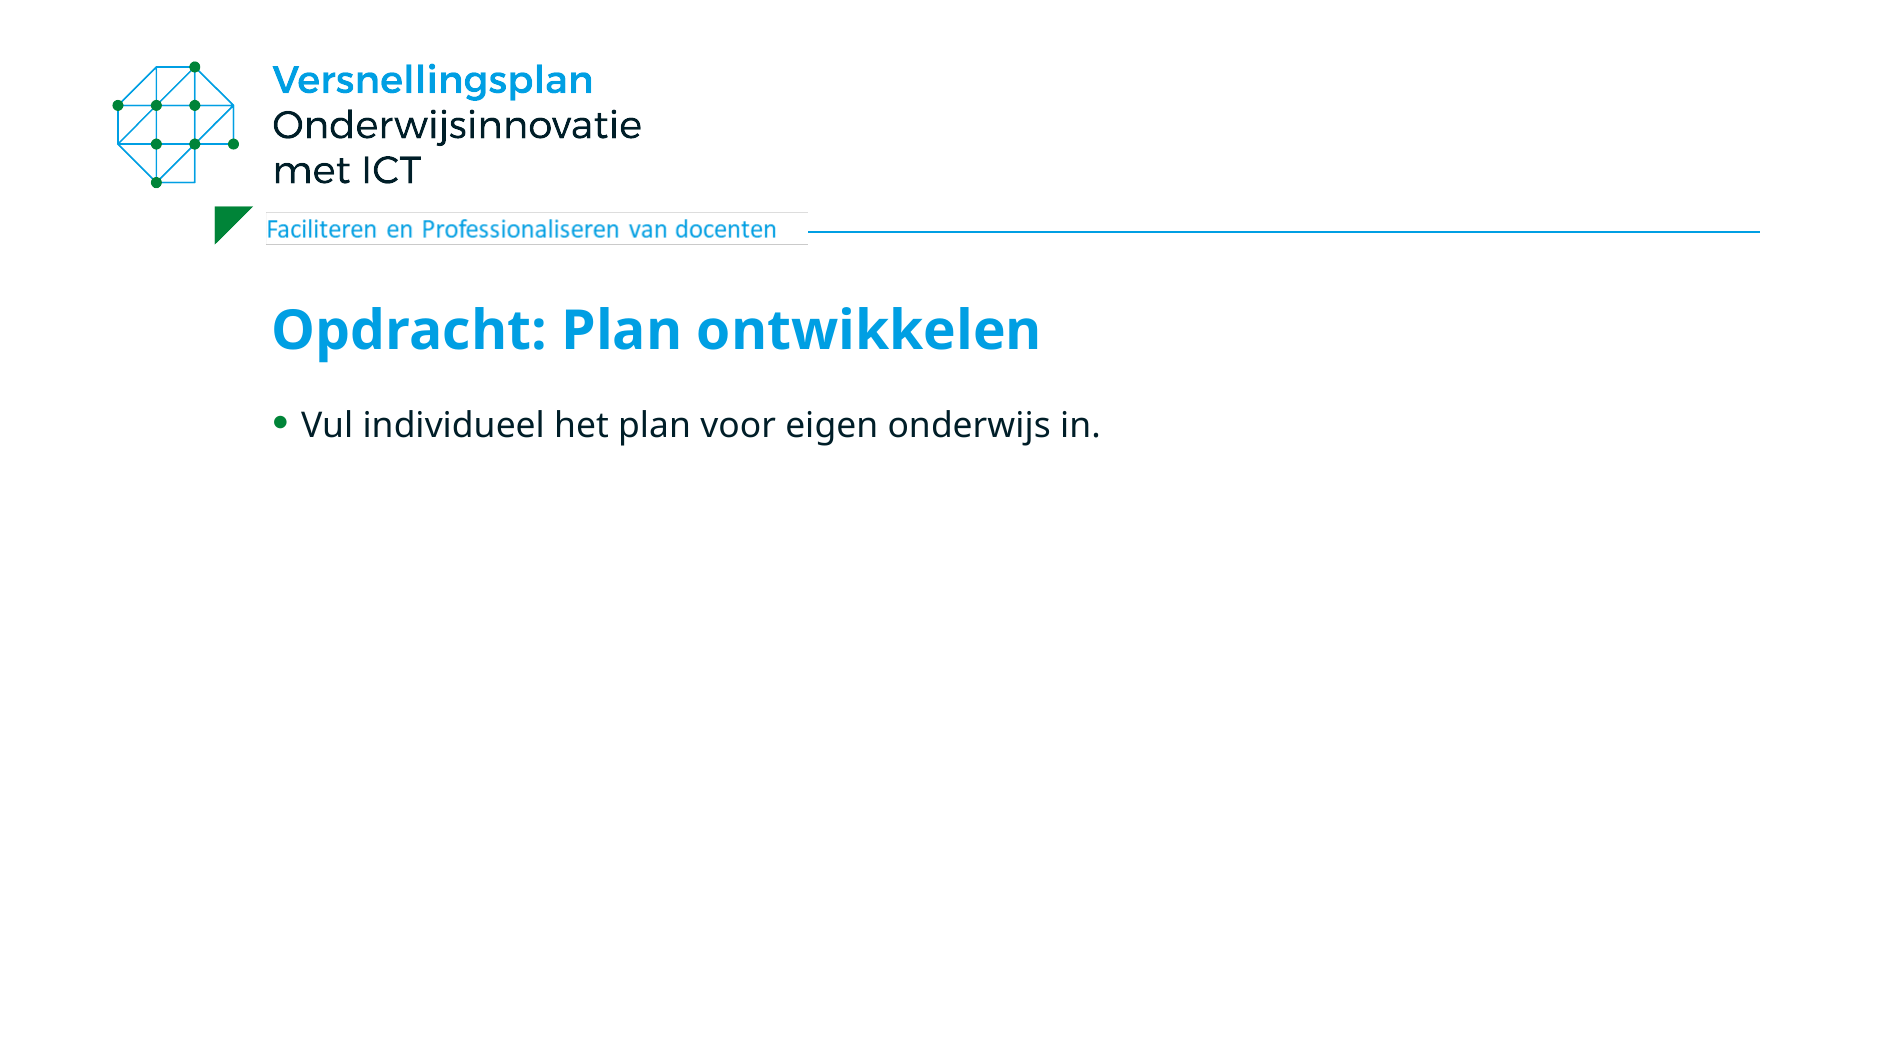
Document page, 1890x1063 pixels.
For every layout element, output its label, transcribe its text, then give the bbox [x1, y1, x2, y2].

picture [0, 0, 808, 261]
title Opdracht: Plan ontwikkelen [271, 294, 1469, 356]
list Vul individueel het plan voor eigen onderwijs in. [271, 393, 1778, 1022]
